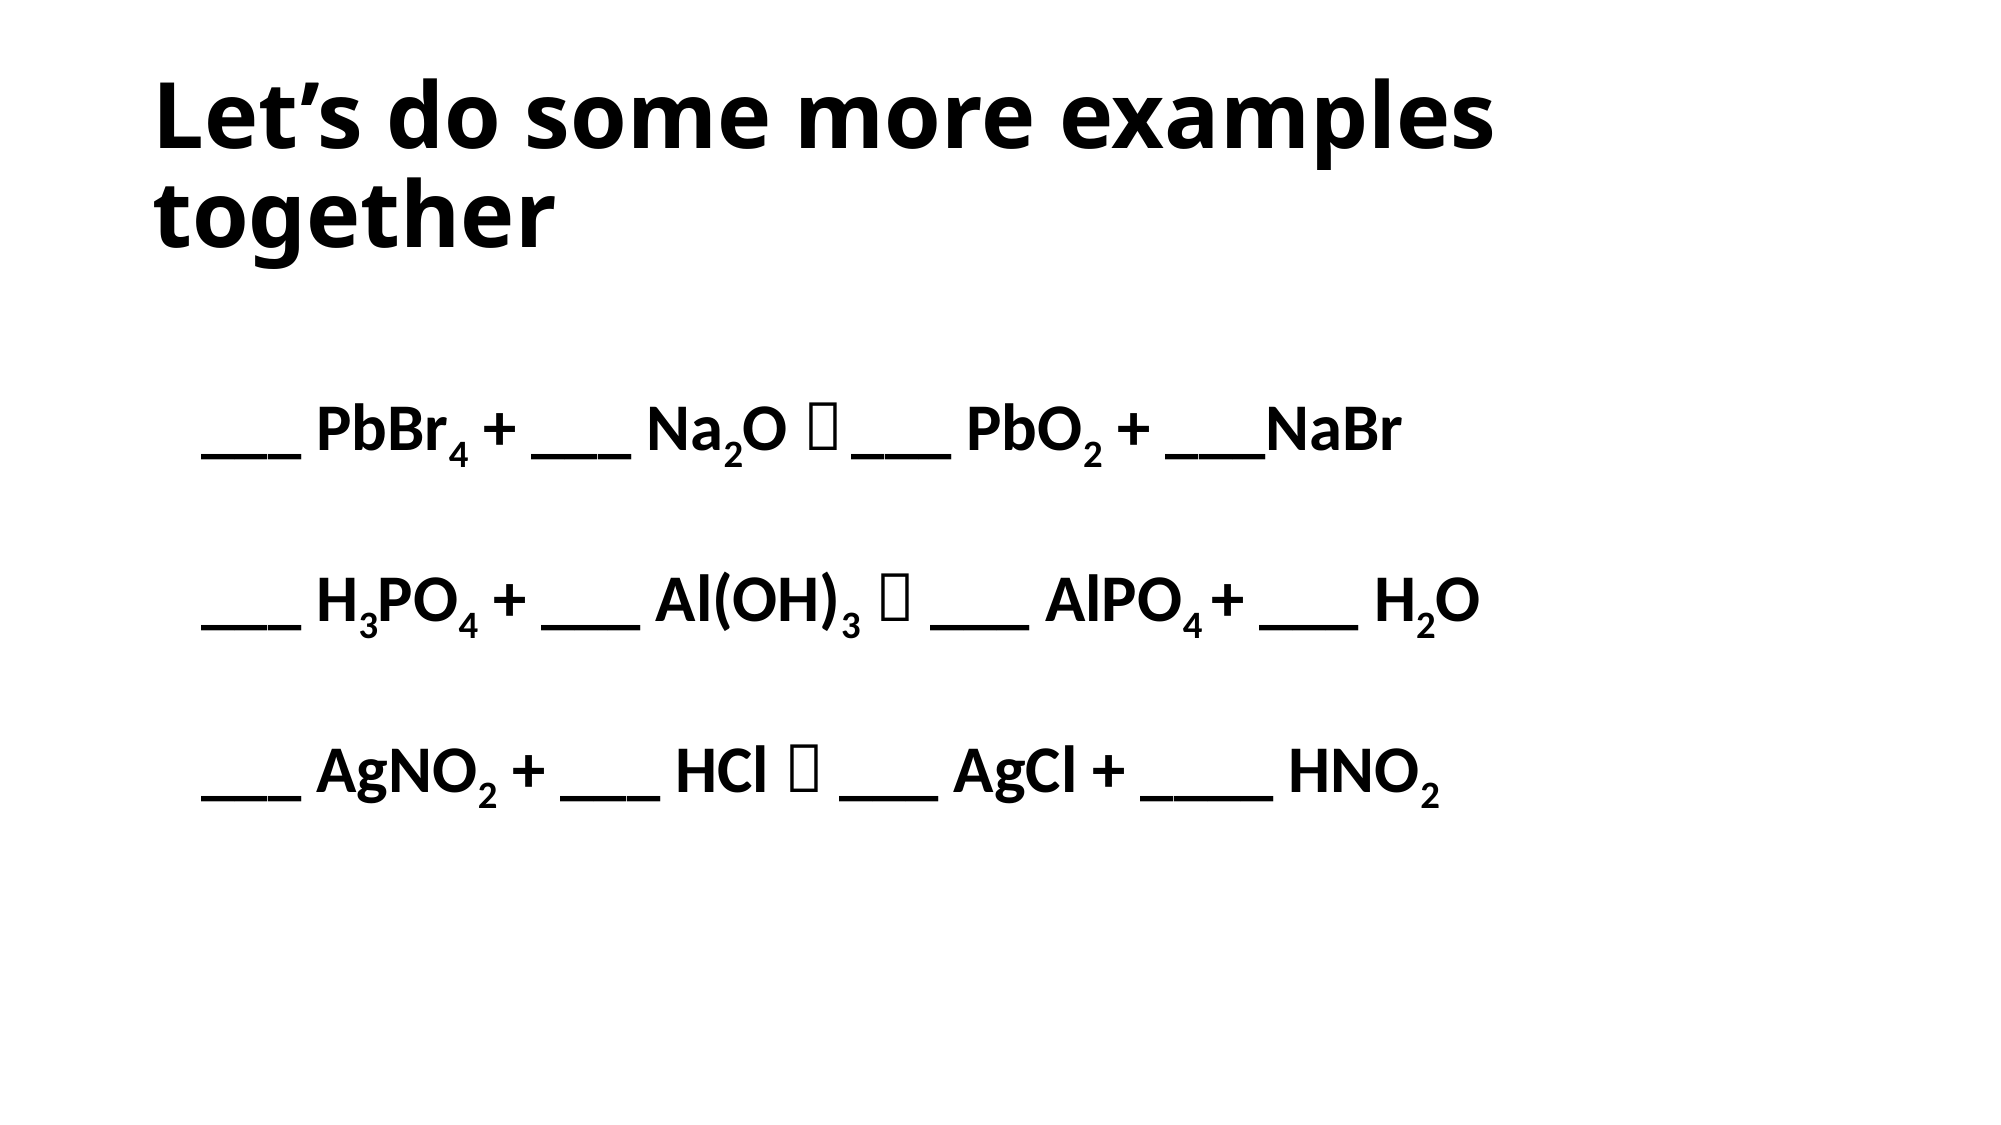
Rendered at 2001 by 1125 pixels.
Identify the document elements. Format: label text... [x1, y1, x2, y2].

title Let’s do some more examples together [137, 59, 1863, 278]
text_box ___ PbBr4 + ___ Na2O  ___ PbO2 + ___NaBr ___ H3PO4 + ___ Al(OH)3  ___ AlPO4 + ___ H2O ___ AgNO2 + ___ HCl  ___ AgCl + ____ HNO2 [186, 376, 1986, 824]
